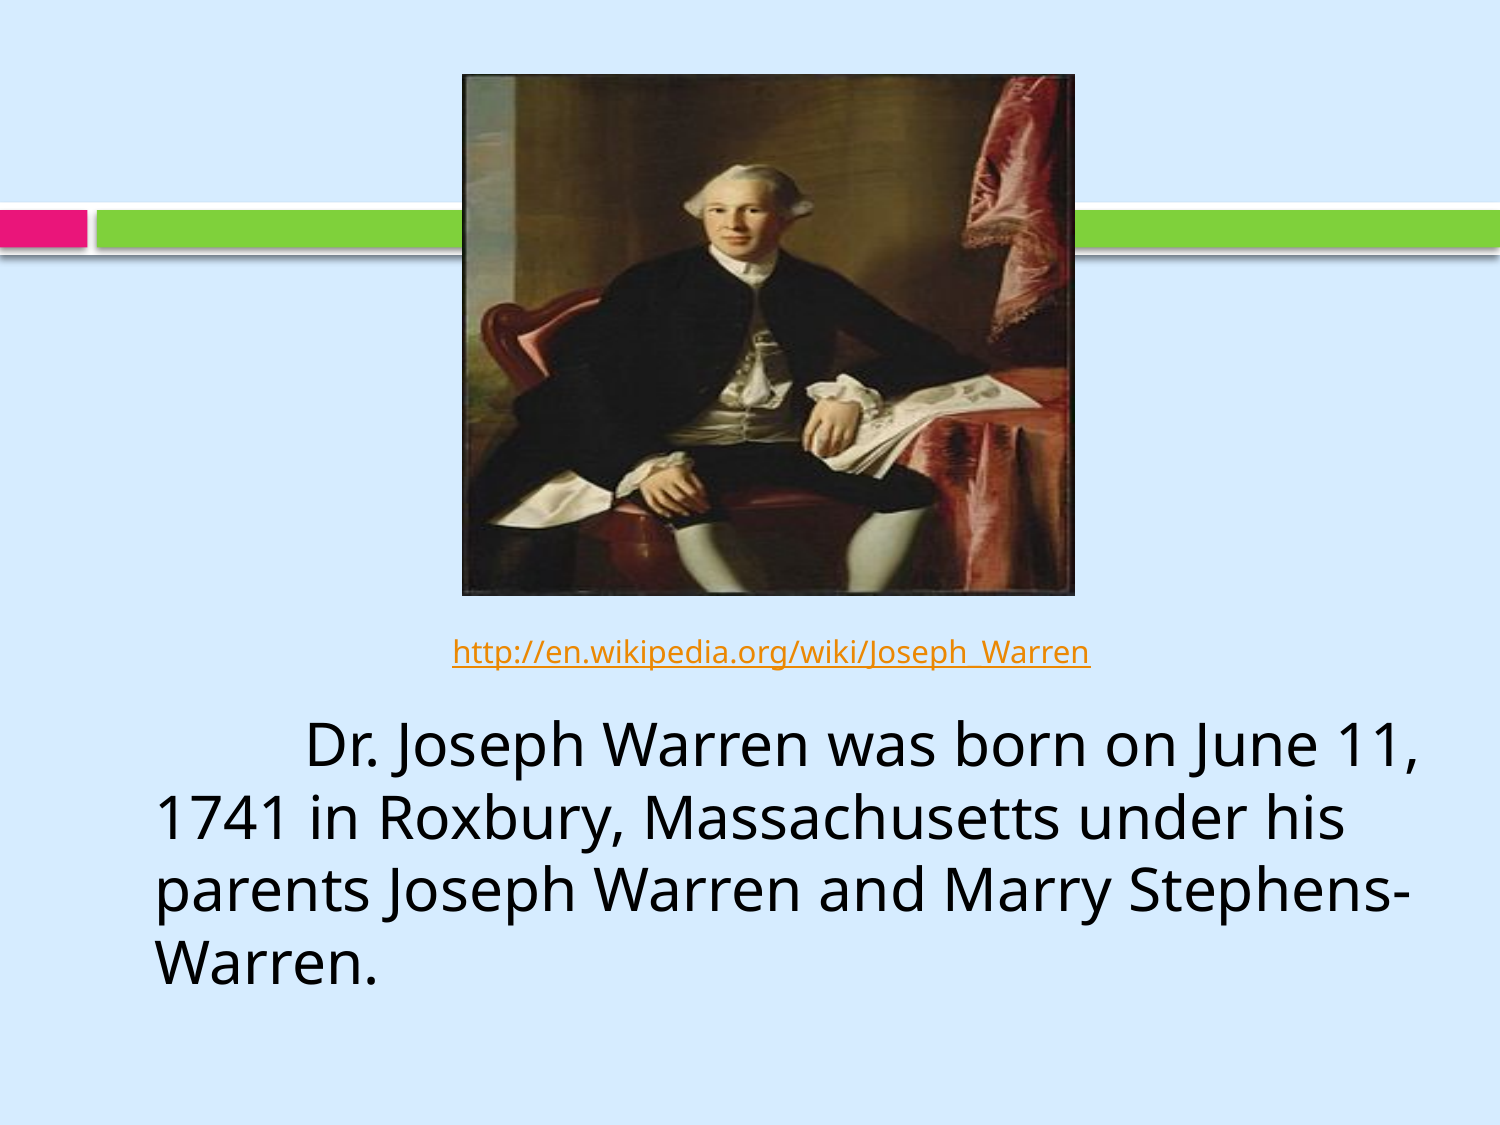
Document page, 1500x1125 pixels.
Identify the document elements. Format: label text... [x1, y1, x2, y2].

picture [462, 74, 1076, 596]
text_box http://en.wikipedia.org/wiki/Joseph_Warren [437, 624, 1163, 683]
list Dr. Joseph Warren was born on June 11, 1741 in Roxbury, Massachusetts under his parents Joseph Warren and Marry Stephens-Warren. [87, 437, 1438, 1055]
